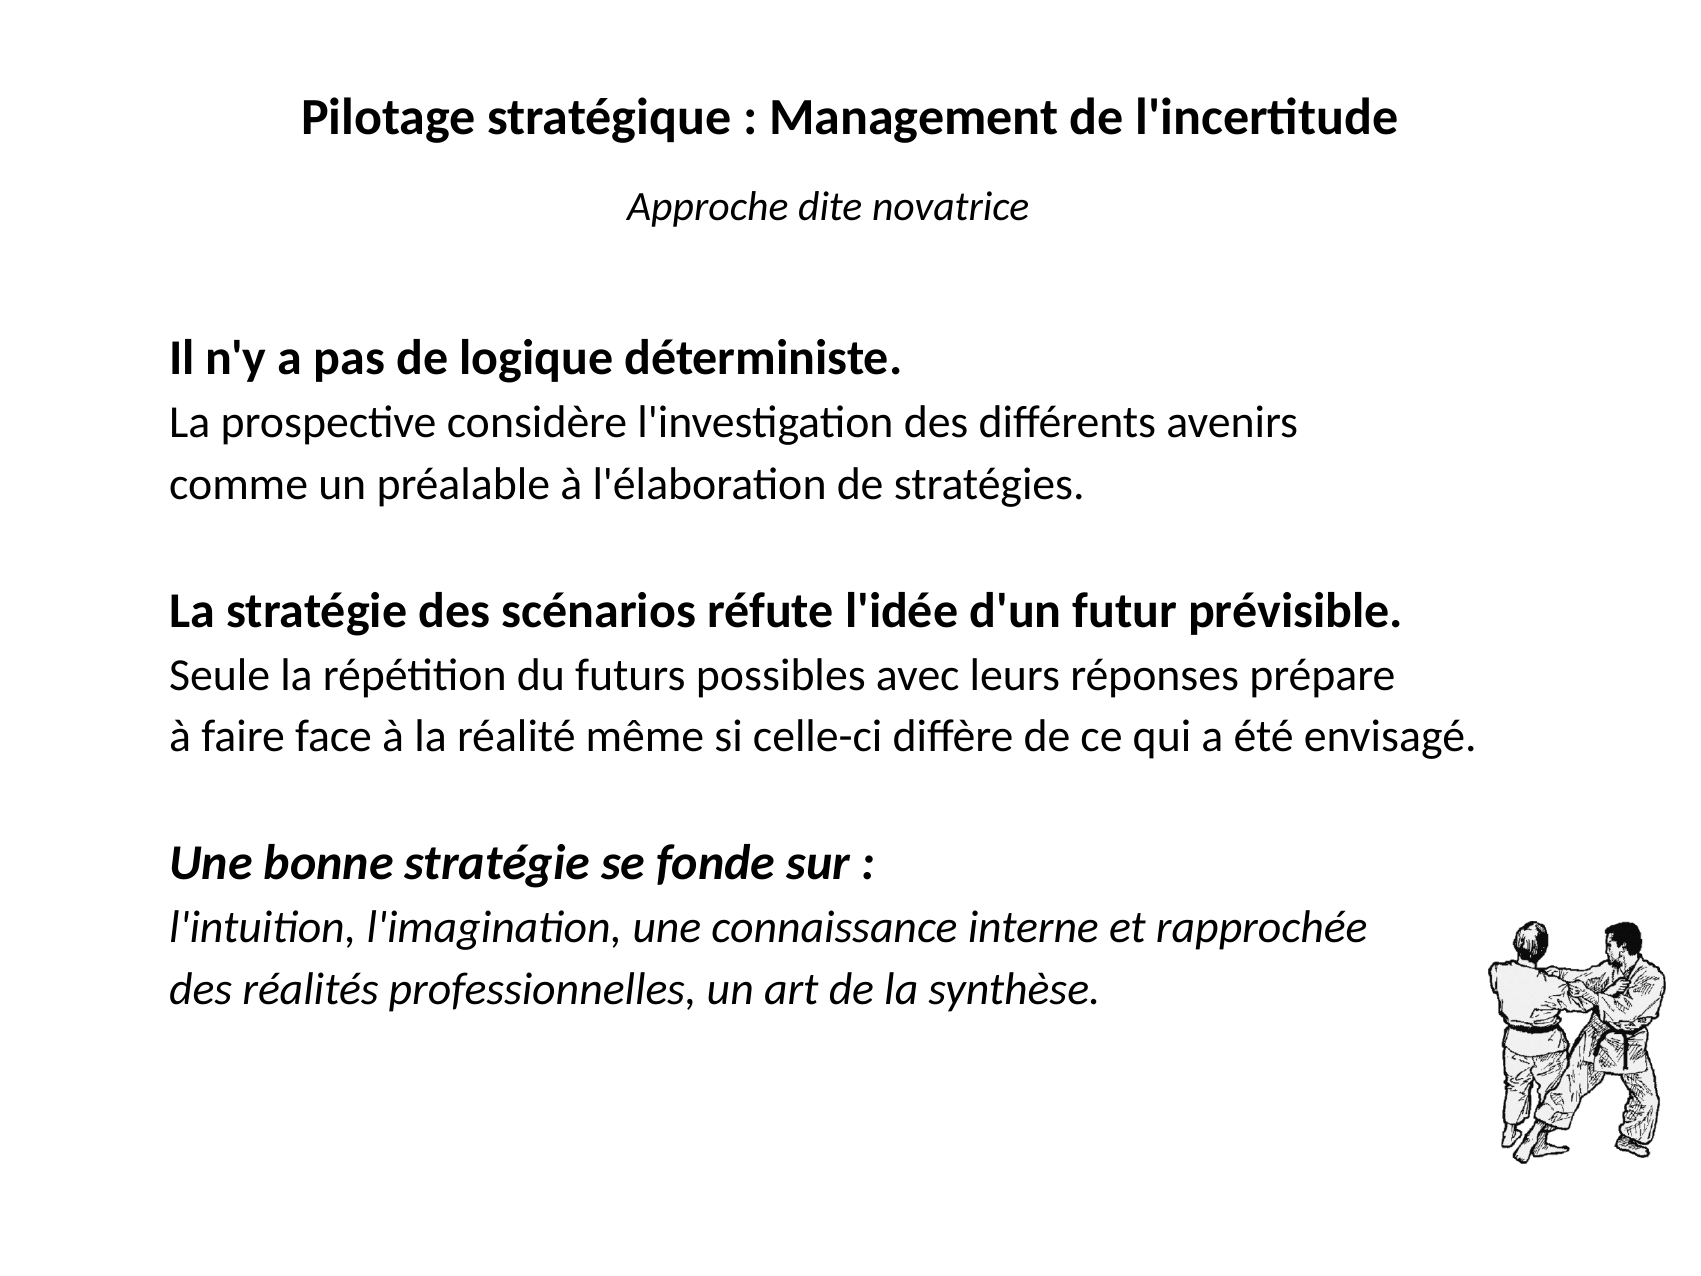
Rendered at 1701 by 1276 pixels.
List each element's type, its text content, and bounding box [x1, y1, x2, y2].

text_box Pilotage stratégique : Management de l'incertitude [0, 82, 1701, 225]
picture [1487, 920, 1666, 1165]
text_box Il n'y a pas de logique déterministe. La prospective considère l'investigation des différents avenirs comme un préalable à l'élaboration de stratégies. La stratégie des scénarios réfute l'idée d'un futur prévisible. Seule la répétition du futurs possibles avec leurs réponses prépare à faire face à la réalité même si celle-ci diffère de ce qui a été envisagé. Une bonne stratégie se fonde sur : l'intuition, l'imagination, une connaissance interne et rapprochée des réalités professionnelles, un art de la synthèse. [169, 324, 1613, 1010]
text_box Approche dite novatrice [627, 179, 1081, 251]
